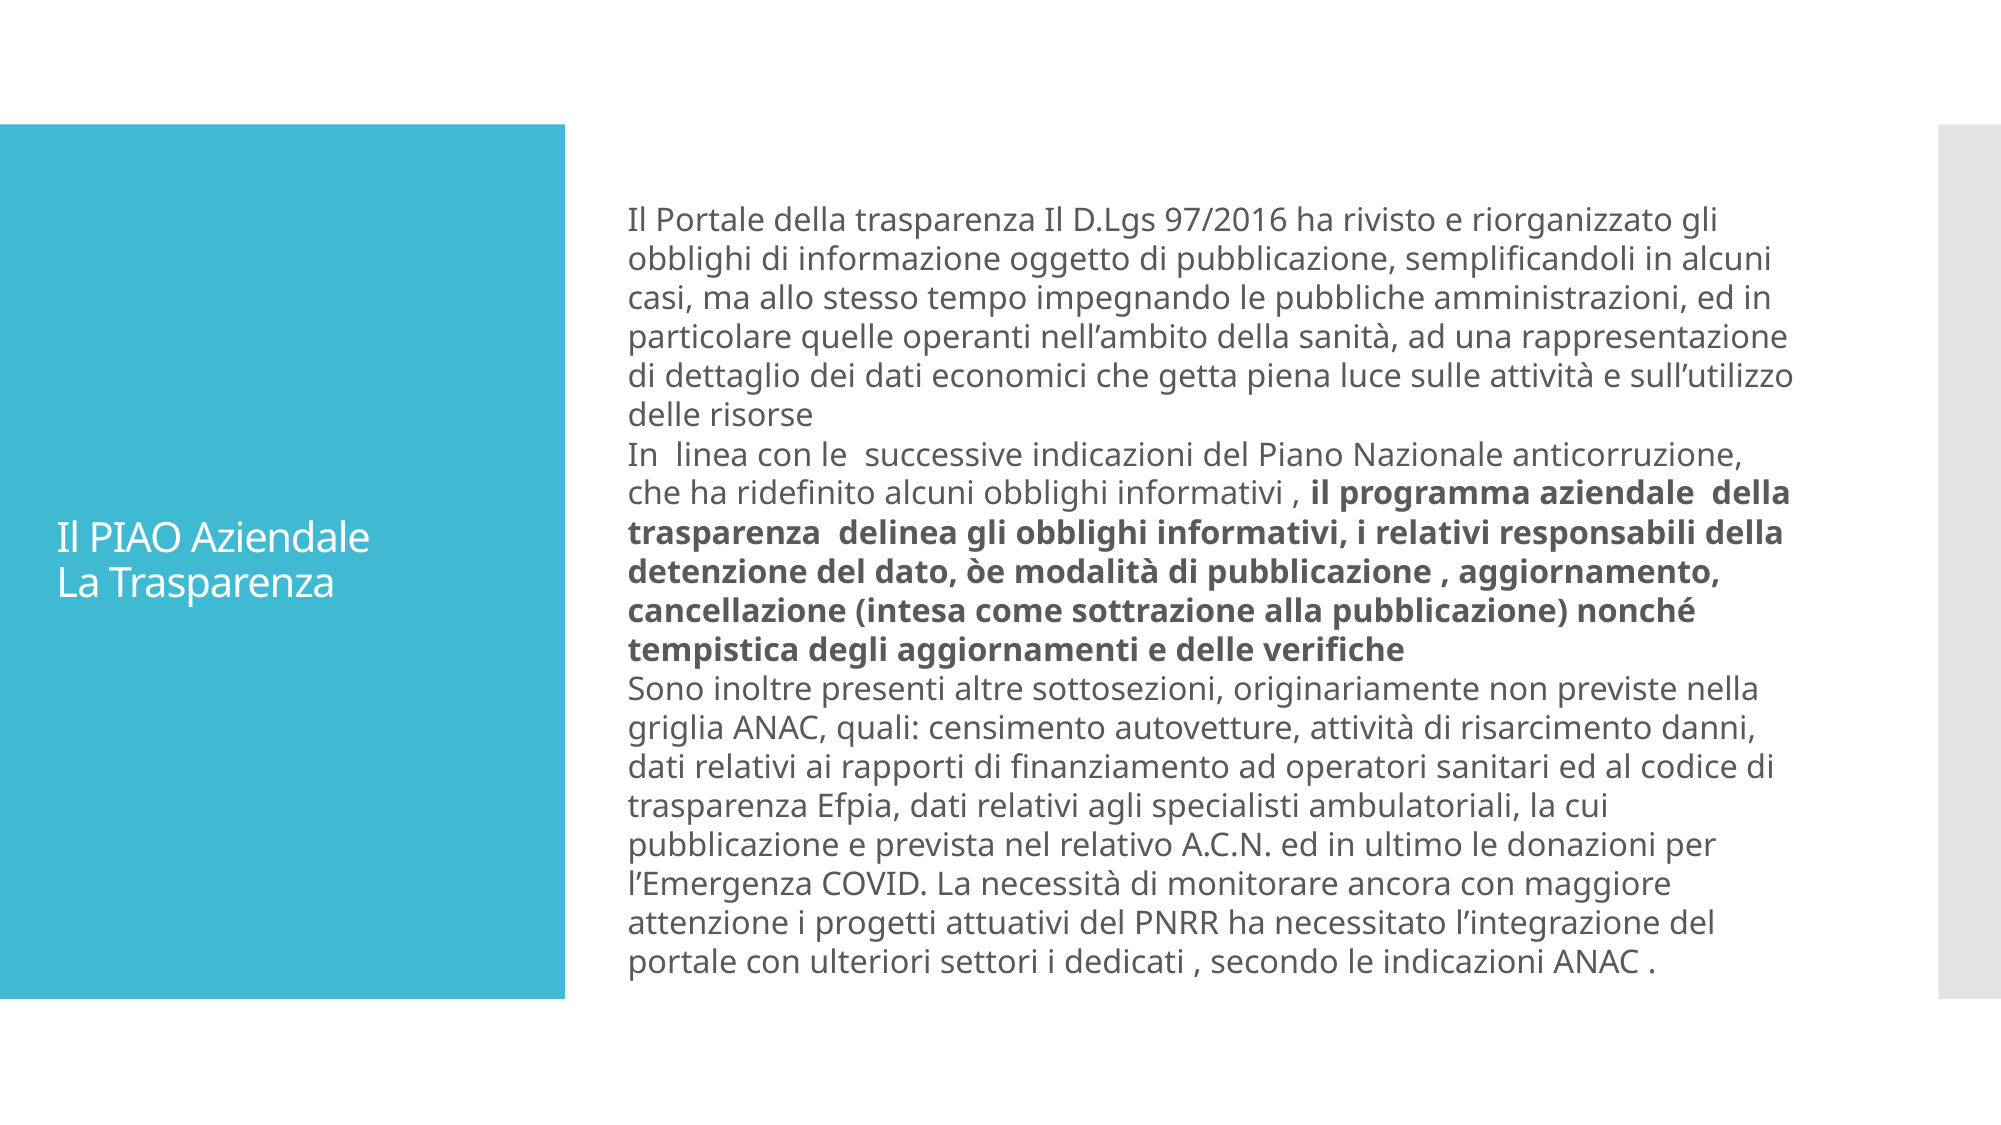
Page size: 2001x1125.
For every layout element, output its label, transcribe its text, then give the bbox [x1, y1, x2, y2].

list Il Portale della trasparenza Il D.Lgs 97/2016 ha rivisto e riorganizzato gli obblighi di informazione oggetto di pubblicazione, semplificandoli in alcuni casi, ma allo stesso tempo impegnando le pubbliche amministrazioni, ed in particolare quelle operanti nell’ambito della sanità, ad una rappresentazione di dettaglio dei dati economici che getta piena luce sulle attività e sull’utilizzo delle risorse In linea con le successive indicazioni del Piano Nazionale anticorruzione, che ha ridefinito alcuni obblighi informativi , il programma aziendale della trasparenza delinea gli obblighi informativi, i relativi responsabili della detenzione del dato, òe modalità di pubblicazione , aggiornamento, cancellazione (intesa come sottrazione alla pubblicazione) nonché tempistica degli aggiornamenti e delle verifiche Sono inoltre presenti altre sottosezioni, originariamente non previste nella griglia ANAC, quali: censimento autovetture, attività di risarcimento danni, dati relativi ai rapporti di finanziamento ad operatori sanitari ed al codice di trasparenza Efpia, dati relativi agli specialisti ambulatoriali, la cui pubblicazione e prevista nel relativo A.C.N. ed in ultimo le donazioni per l’Emergenza COVID. La necessità di monitorare ancora con maggiore attenzione i progetti attuativi del PNRR ha necessitato l’integrazione del portale con ulteriori settori i dedicati , secondo le indicazioni ANAC . [612, 169, 1813, 1010]
title Il PIAO Aziendale La Trasparenza [41, 184, 525, 939]
